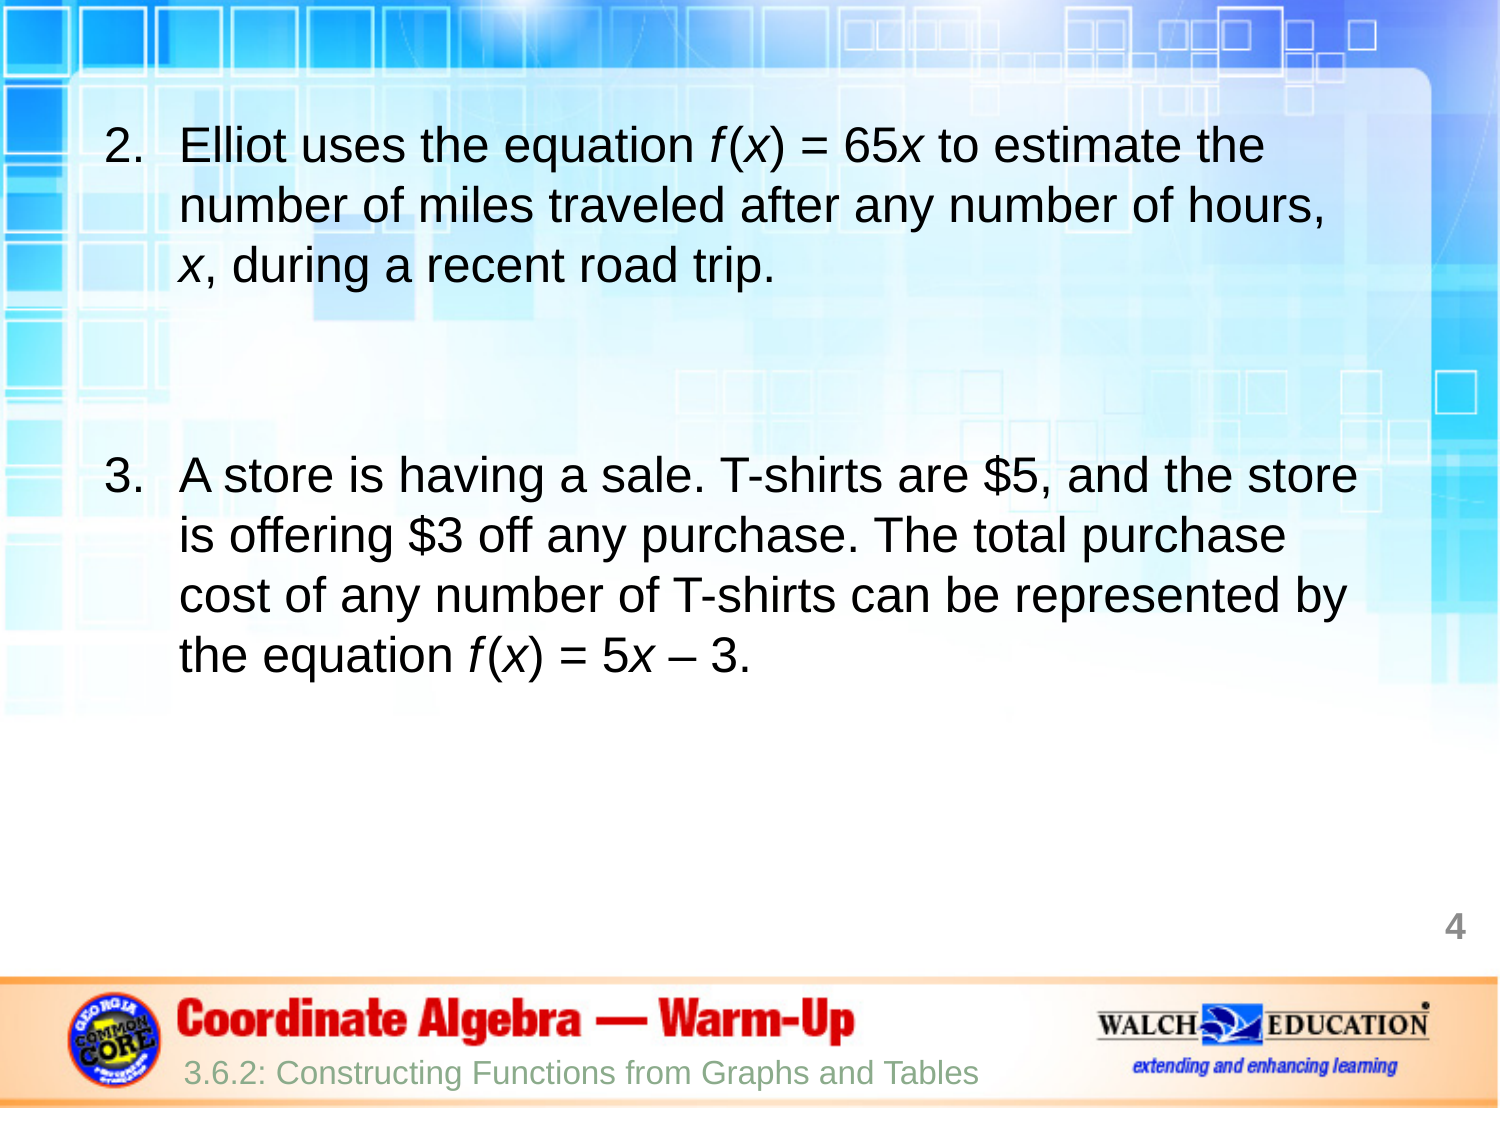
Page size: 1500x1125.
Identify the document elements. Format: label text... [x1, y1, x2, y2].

picture [0, 0, 1500, 1108]
text_box [1441, 924, 1472, 1001]
footer 3.6.2: Constructing Functions from Graphs and Tables [168, 1048, 1067, 1094]
subtitle Elliot uses the equation f (x) = 65x to estimate the number of miles traveled after any number of hours, x, during a recent road trip. A store is having a sale. T-shirts are $5, and the store is offering $3 off any purchase. The total purchase cost of any number of T-shirts can be represented by the equation f (x) = 5x – 3. [89, 105, 1390, 925]
slide_number 4 [1361, 901, 1481, 949]
